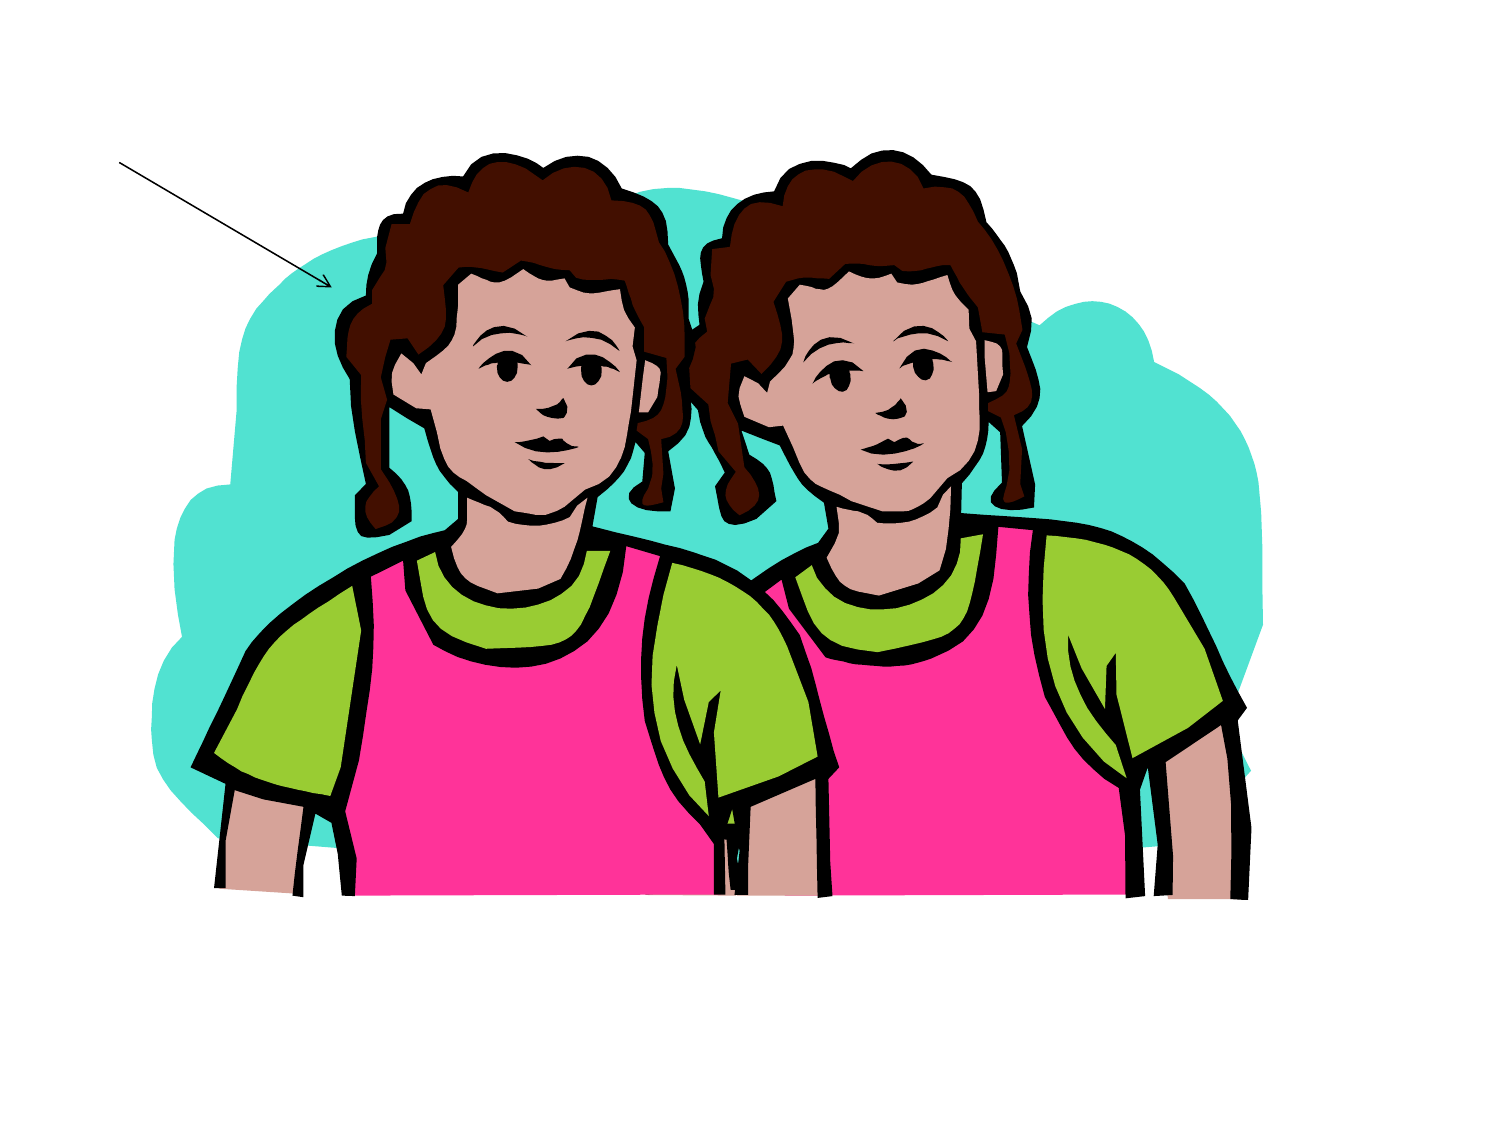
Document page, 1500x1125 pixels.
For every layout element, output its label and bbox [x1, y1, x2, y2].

text_box [118, 162, 332, 288]
picture [149, 137, 1265, 901]
